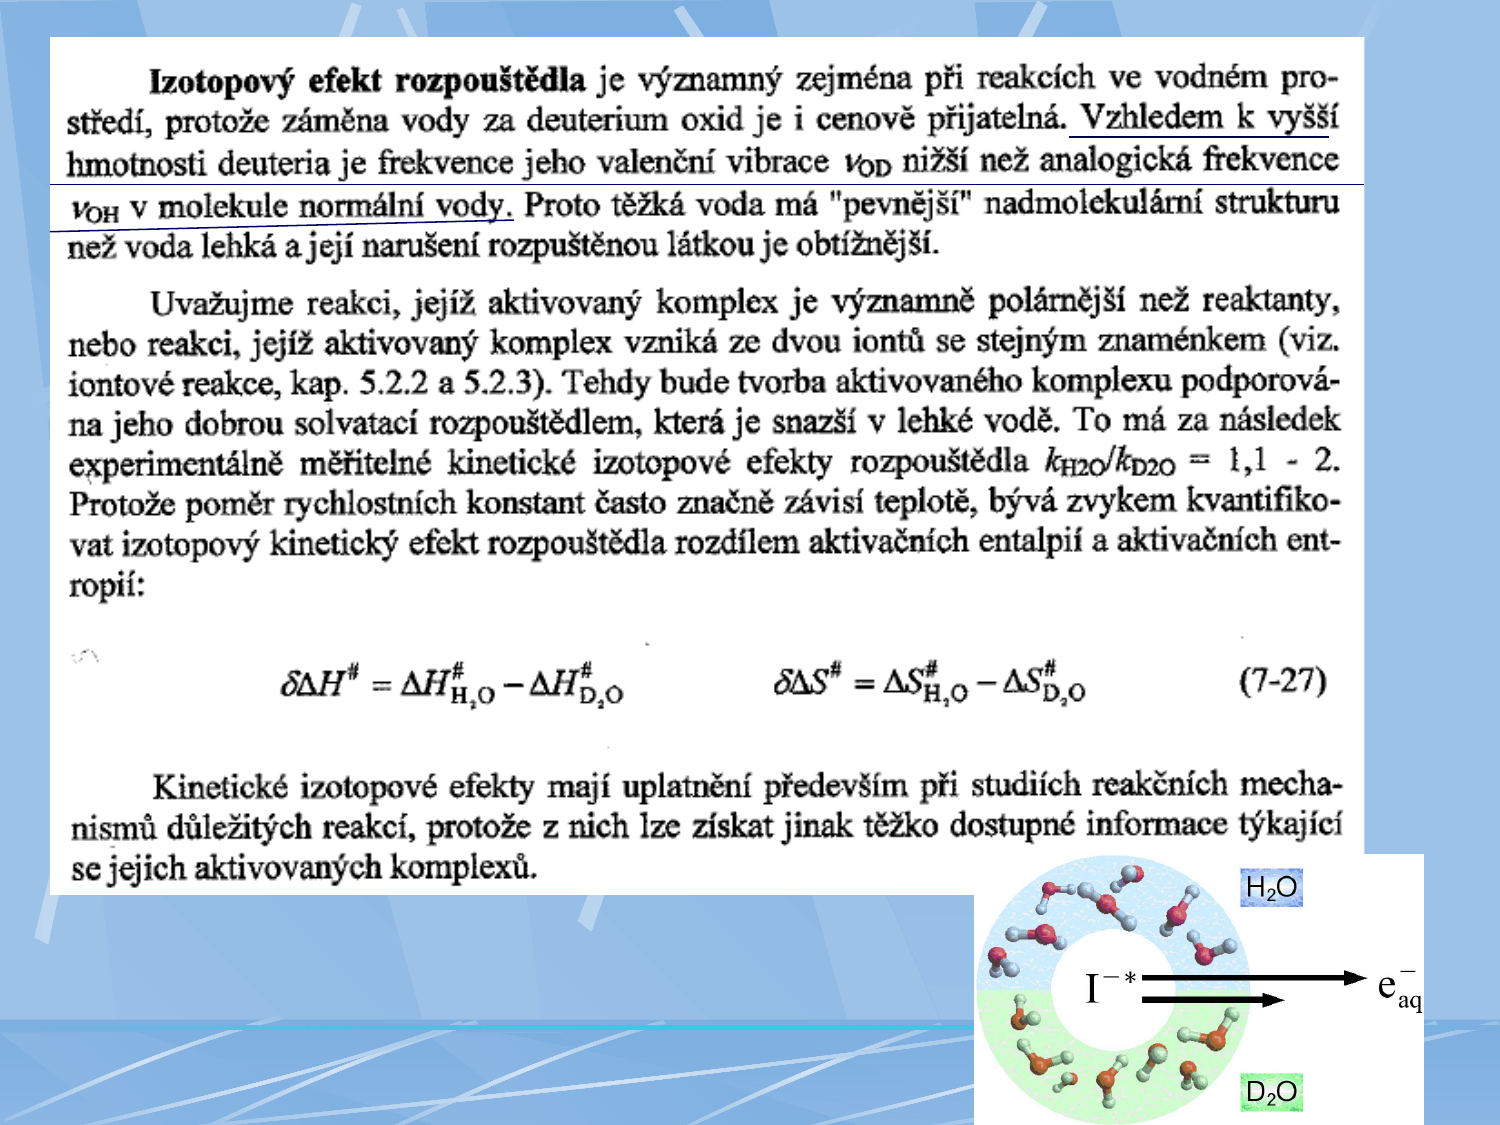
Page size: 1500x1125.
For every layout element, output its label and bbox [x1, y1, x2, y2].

picture [49, 37, 1365, 184]
picture [49, 185, 1424, 1125]
text_box [49, 219, 514, 232]
